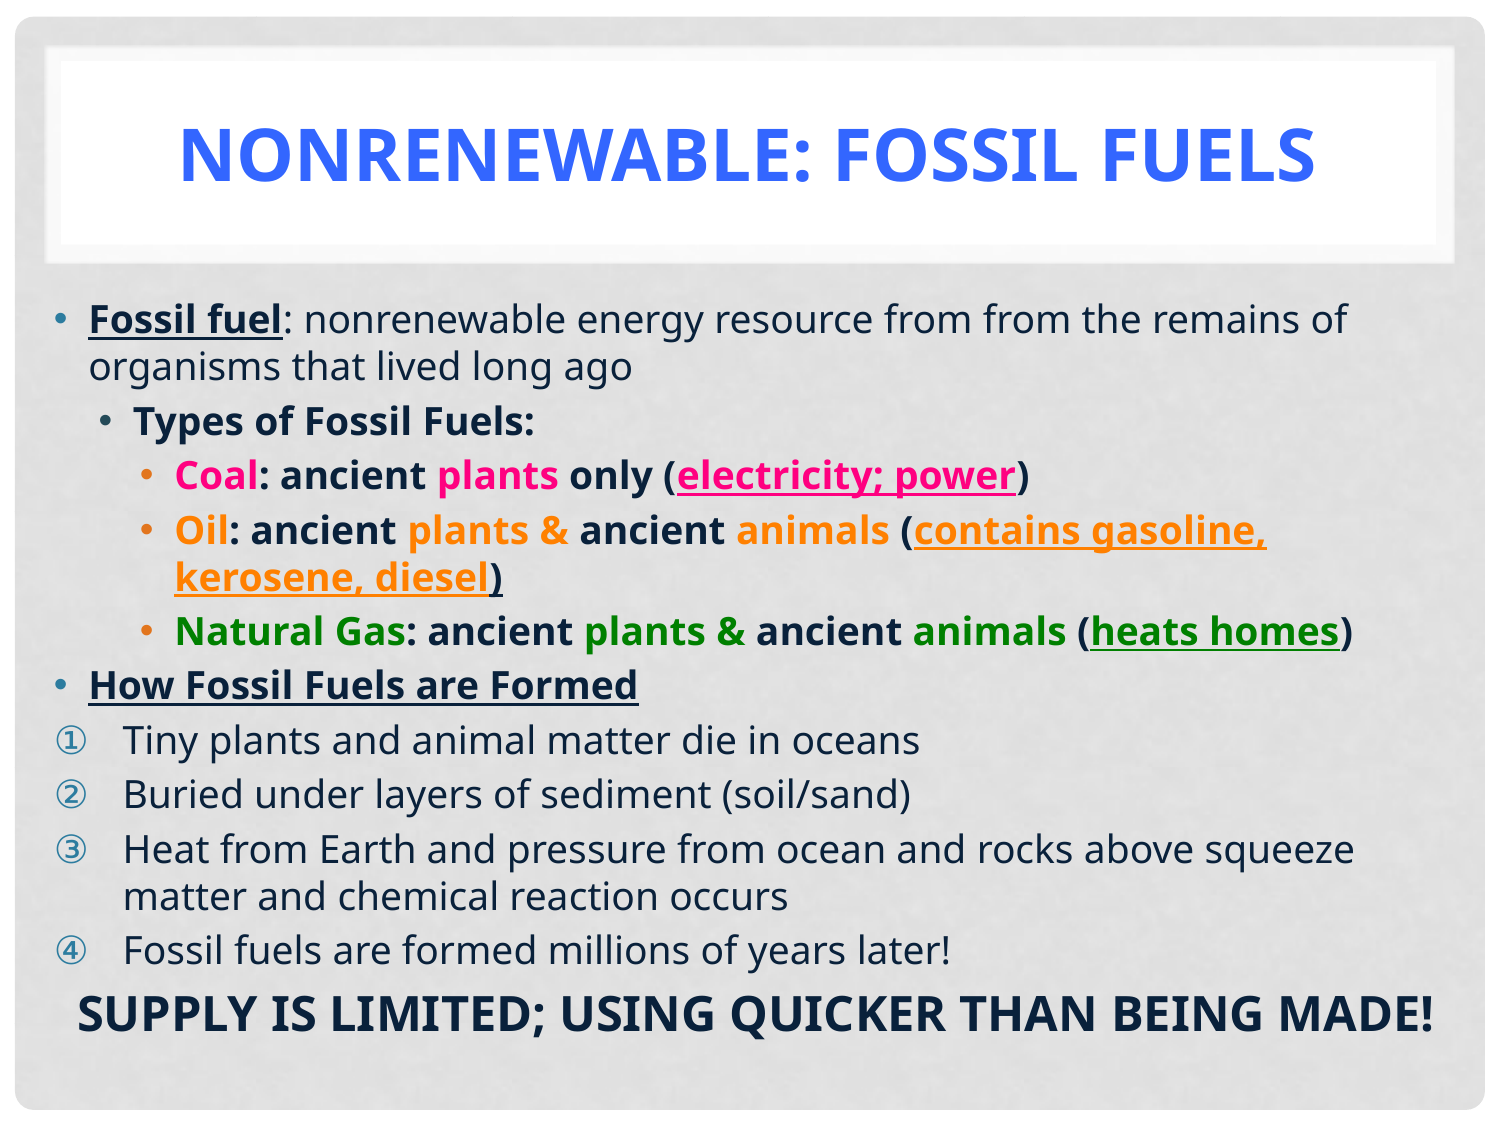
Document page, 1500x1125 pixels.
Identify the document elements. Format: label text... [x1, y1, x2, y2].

title Nonrenewable: Fossil Fuels [69, 66, 1425, 238]
list Fossil fuel: nonrenewable energy resource from from the remains of organisms that lived long ago Types of Fossil Fuels: Coal: ancient plants only (electricity; power) Oil: ancient plants & ancient animals (contains gasoline, kerosene, diesel) Natural Gas: ancient plants & ancient animals (heats homes) How Fossil Fuels are Formed Tiny plants and animal matter die in oceans Buried under layers of sediment (soil/sand) Heat from Earth and pressure from ocean and rocks above squeeze matter and chemical reaction occurs Fossil fuels are formed millions of years later! SUPPLY IS LIMITED; USING QUICKER THAN BEING MADE! [21, 287, 1474, 1061]
